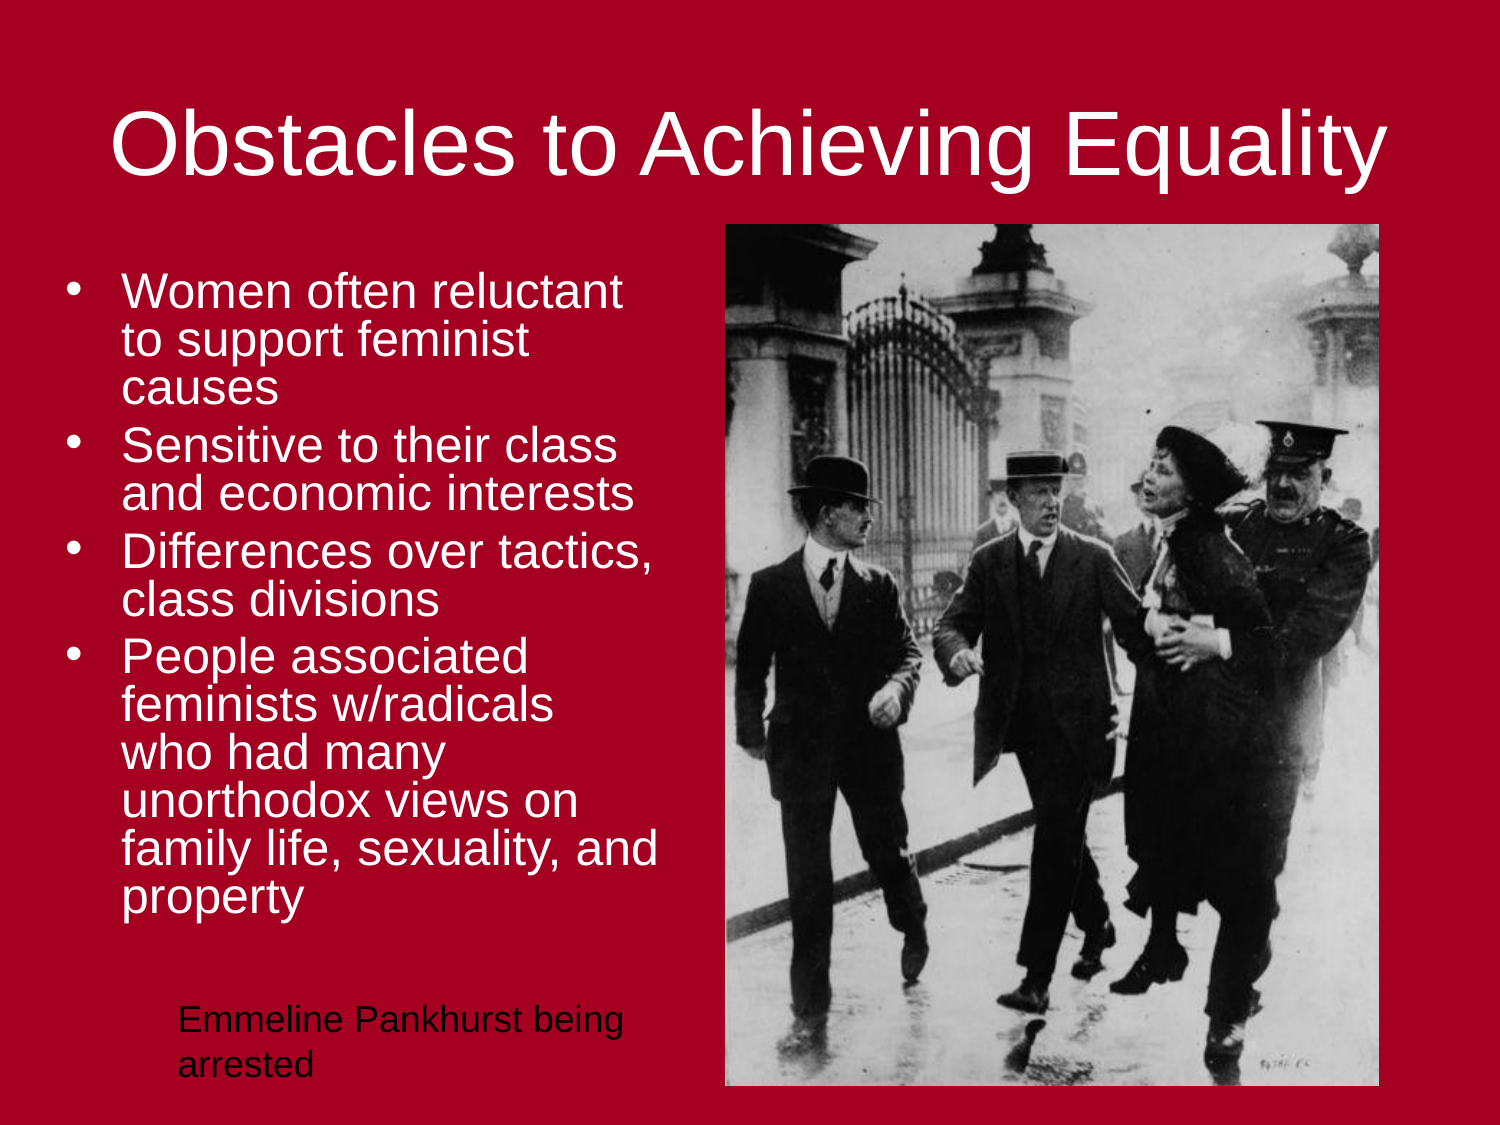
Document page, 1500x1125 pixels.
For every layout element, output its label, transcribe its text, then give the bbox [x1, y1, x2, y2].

text_box Emmeline Pankhurst being arrested [162, 987, 675, 1094]
title Obstacles to Achieving Equality [75, 45, 1425, 233]
picture [724, 224, 1380, 1087]
list Women often reluctant to support feminist causes Sensitive to their class and economic interests Differences over tactics, class divisions People associated feminists w/radicals who had many unorthodox views on family life, sexuality, and property [50, 262, 675, 1005]
